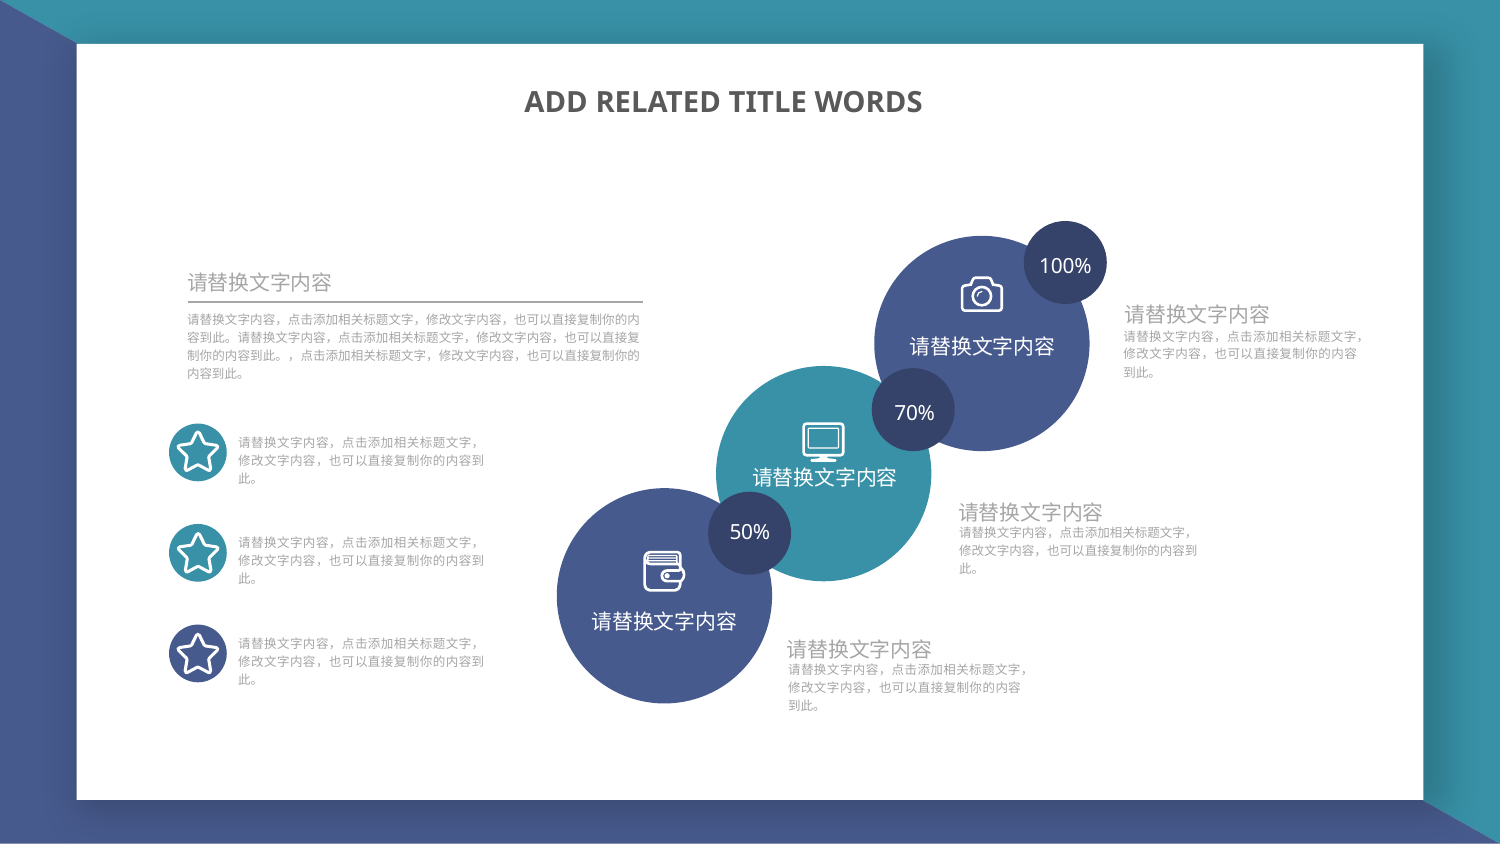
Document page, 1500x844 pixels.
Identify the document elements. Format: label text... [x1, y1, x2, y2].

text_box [168, 624, 227, 683]
text_box 请替换文字内容，点击添加相关标题文字，修改文字内容，也可以直接复制你的内容到此。 [227, 627, 495, 693]
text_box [873, 235, 1090, 452]
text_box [168, 423, 227, 482]
text_box 请替换文字内容 [176, 259, 376, 300]
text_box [715, 365, 932, 582]
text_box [707, 491, 792, 575]
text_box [168, 523, 227, 582]
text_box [1108, 289, 1372, 389]
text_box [770, 624, 1036, 722]
text_box 请替换文字内容，点击添加相关标题文字，修改文字内容，也可以直接复制你的内容到此。 [227, 426, 495, 492]
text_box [556, 487, 773, 704]
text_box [1022, 220, 1109, 305]
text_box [871, 367, 955, 452]
text_box 请替换文字内容，点击添加相关标题文字，修改文字内容，也可以直接复制你的内容到此。请替换文字内容，点击添加相关标题文字，修改文字内容，也可以直接复制你的内容到此。，点击添加相关标题文字，修改文字内容，也可以直接复制你的内容到此。 [176, 303, 651, 387]
text_box 请替换文字内容，点击添加相关标题文字，修改文字内容，也可以直接复制你的内容到此。 [227, 527, 495, 592]
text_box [942, 487, 1213, 585]
